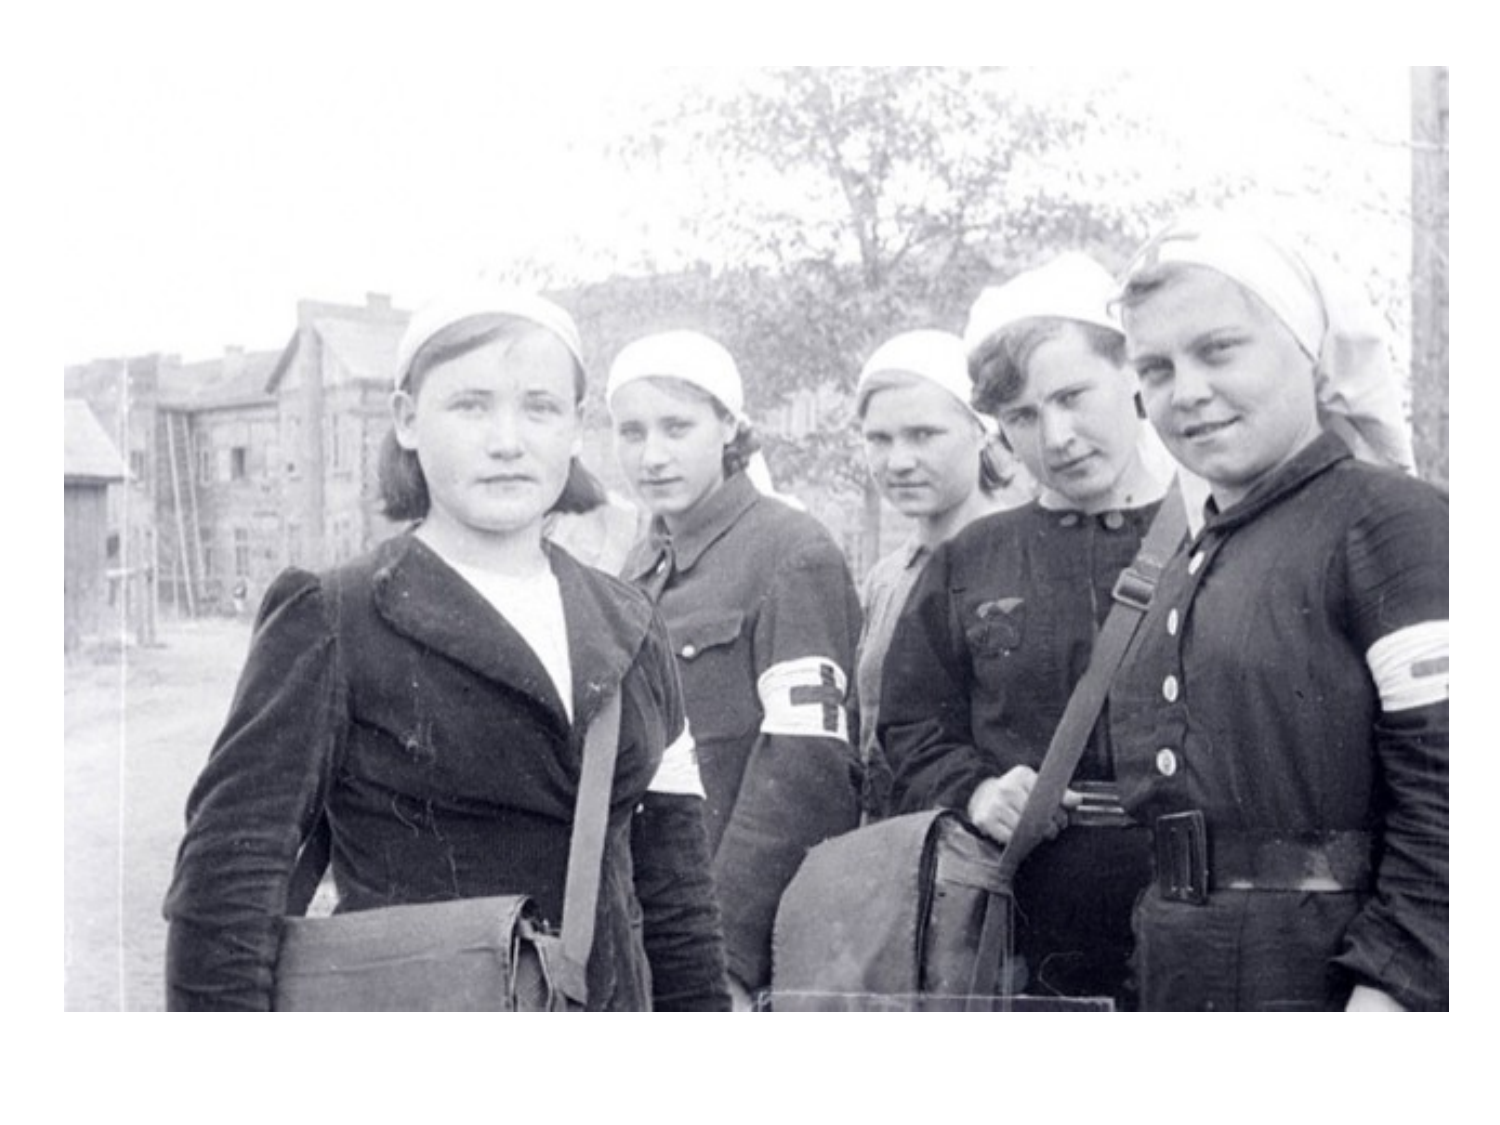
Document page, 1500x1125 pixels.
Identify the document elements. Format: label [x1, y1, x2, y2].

list [64, 66, 1450, 1012]
